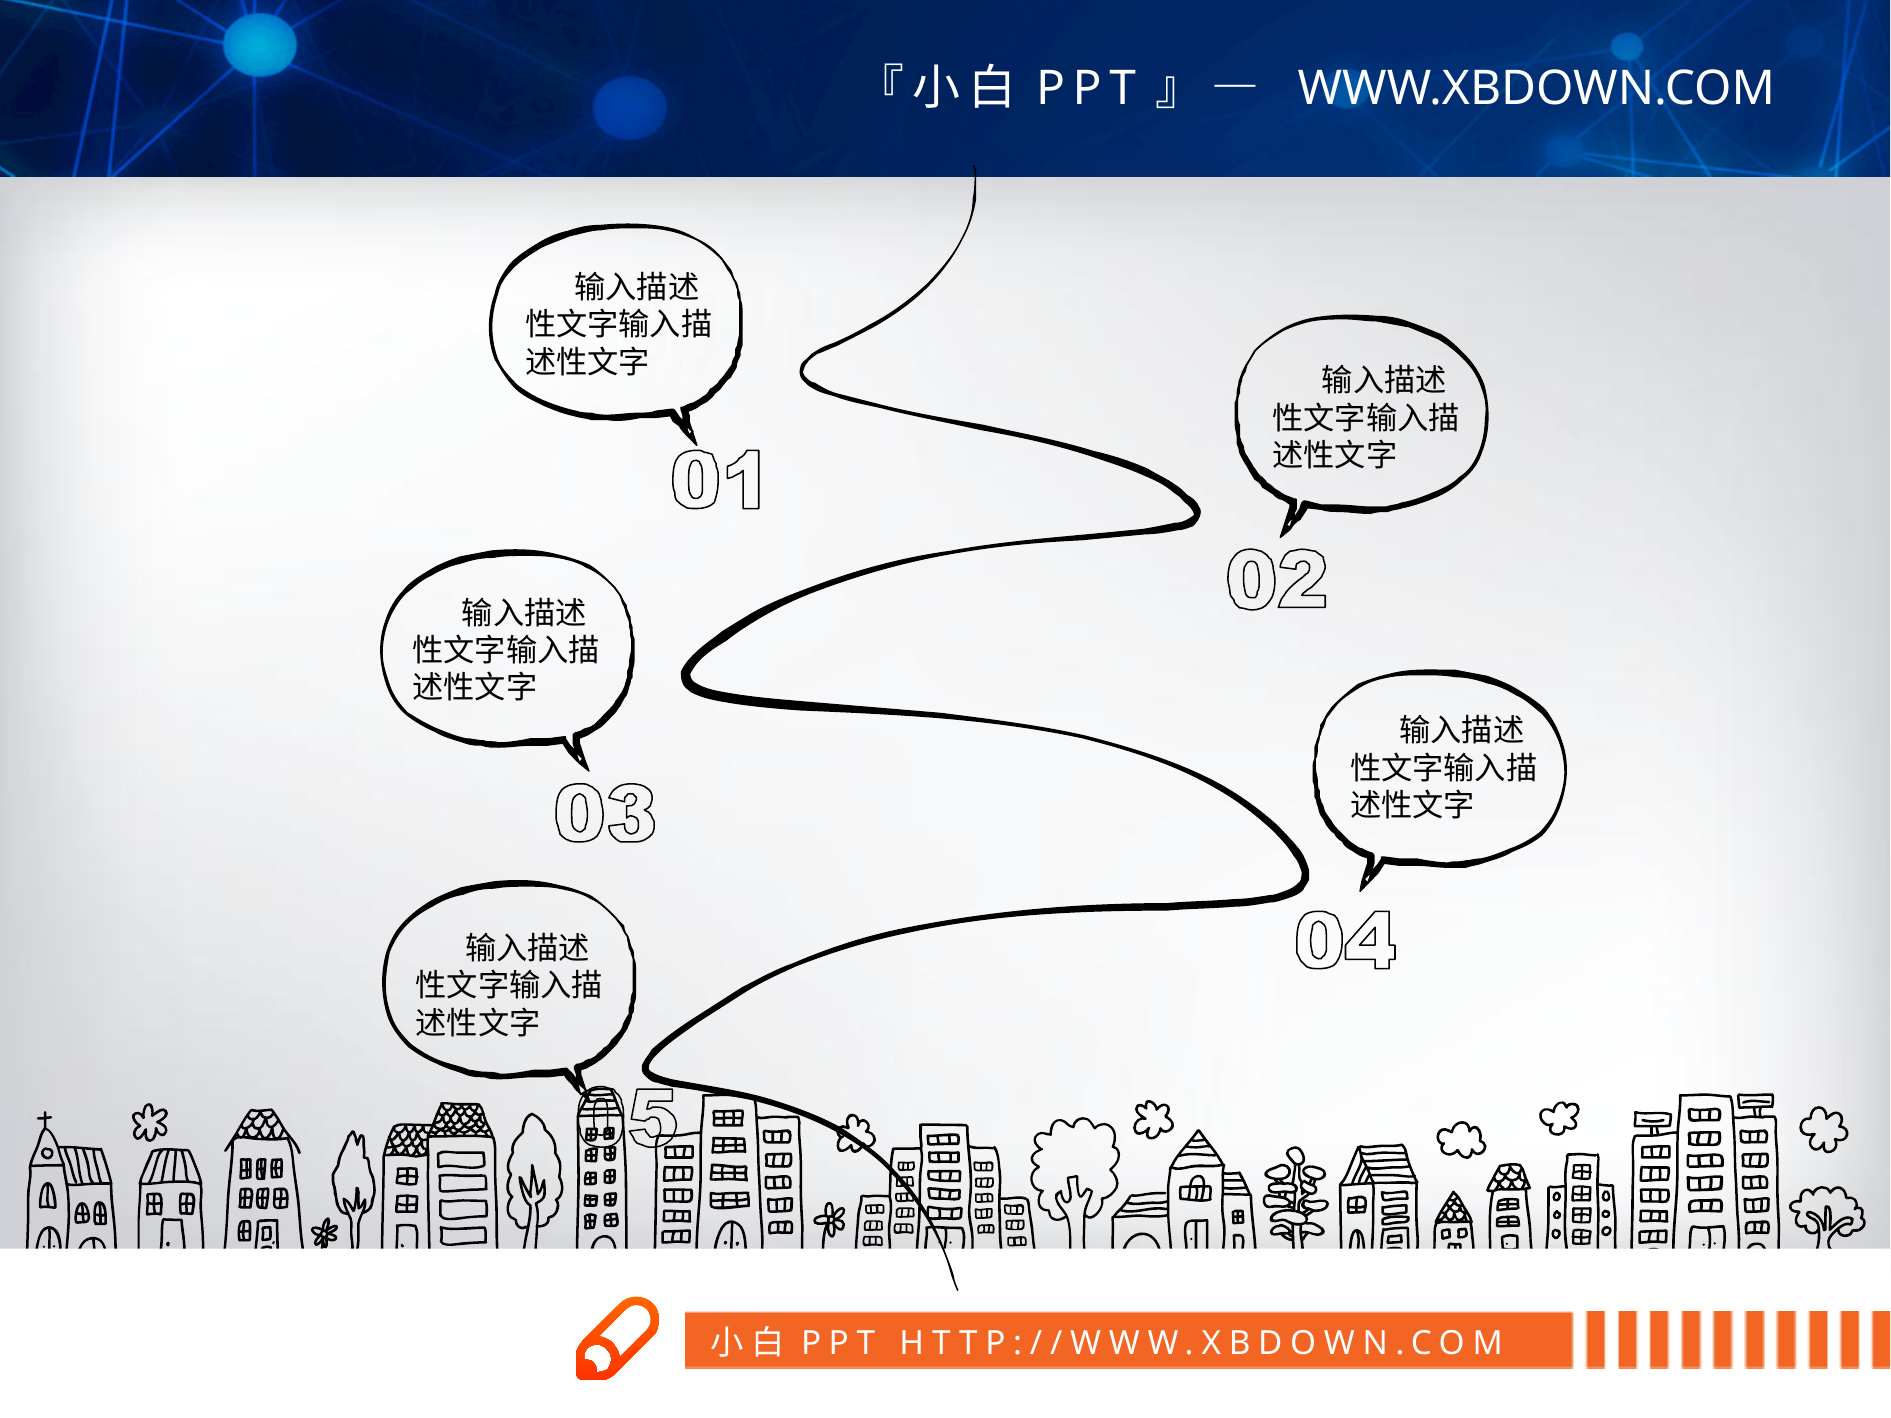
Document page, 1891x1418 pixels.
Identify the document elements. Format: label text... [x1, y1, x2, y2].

picture [1711, 1228, 1723, 1248]
text_box [380, 598, 397, 705]
text_box [382, 927, 400, 1037]
picture [1114, 1217, 1169, 1248]
picture [827, 1205, 831, 1215]
picture [1352, 1233, 1357, 1248]
picture [1363, 1154, 1405, 1159]
picture [1740, 1096, 1771, 1106]
picture [401, 1131, 407, 1138]
picture [717, 1224, 730, 1248]
picture [0, 0, 1891, 1248]
picture [1675, 1096, 1737, 1248]
picture [1295, 1168, 1302, 1209]
picture [758, 1118, 801, 1248]
picture [140, 1183, 201, 1248]
picture [953, 1210, 960, 1217]
picture [1274, 1212, 1305, 1222]
picture [335, 1135, 373, 1211]
text_box [1561, 740, 1567, 802]
picture [657, 1135, 699, 1248]
picture [1362, 1147, 1404, 1152]
picture [971, 1149, 999, 1248]
picture [1637, 1114, 1669, 1124]
picture [733, 1224, 744, 1248]
picture [1599, 1186, 1614, 1248]
picture [1367, 1161, 1407, 1167]
picture [1502, 1180, 1509, 1188]
picture [919, 1210, 930, 1248]
picture [29, 1167, 67, 1248]
picture [1058, 1178, 1090, 1248]
picture [67, 1149, 80, 1183]
picture [1496, 1173, 1503, 1180]
picture [397, 1146, 404, 1152]
picture [1295, 1226, 1301, 1248]
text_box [577, 1086, 677, 1148]
picture [667, 1149, 674, 1156]
picture [1130, 1195, 1166, 1202]
picture [1792, 1189, 1863, 1234]
picture [175, 1152, 185, 1180]
picture [891, 1174, 918, 1248]
picture [686, 1148, 691, 1156]
picture [929, 1209, 938, 1217]
picture [1302, 1225, 1321, 1233]
text_box [1235, 315, 1463, 538]
picture [921, 1126, 971, 1248]
picture [858, 1197, 889, 1248]
picture [1289, 1150, 1302, 1163]
picture [1236, 1237, 1241, 1248]
picture [142, 1152, 158, 1182]
picture [1001, 1199, 1032, 1248]
text_box [406, 880, 618, 920]
picture [1305, 1168, 1323, 1177]
picture [698, 1097, 761, 1248]
picture [1512, 1166, 1520, 1171]
text_box [409, 550, 613, 585]
text_box 输入描述性文字输入描述性文字 [397, 585, 623, 713]
text_box [410, 1048, 613, 1087]
picture [1303, 1184, 1314, 1192]
picture [1225, 1175, 1240, 1179]
picture [1361, 1171, 1368, 1182]
text_box [1483, 383, 1488, 448]
picture [626, 1148, 655, 1248]
picture [1118, 1210, 1166, 1215]
text_box [736, 282, 742, 367]
picture [417, 1048, 603, 1077]
picture [393, 1138, 401, 1144]
picture [1170, 1167, 1223, 1248]
text_box [515, 224, 722, 259]
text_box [672, 450, 759, 509]
picture [1273, 1227, 1287, 1233]
picture [595, 1238, 613, 1248]
picture [1266, 1197, 1288, 1205]
picture [840, 1136, 859, 1149]
text_box [489, 264, 510, 382]
picture [1508, 1172, 1517, 1178]
picture [184, 1152, 198, 1181]
picture [1567, 1156, 1597, 1248]
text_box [555, 783, 655, 843]
picture [1190, 1142, 1206, 1146]
picture [227, 1139, 301, 1248]
picture [757, 1101, 889, 1248]
picture [163, 1221, 183, 1248]
text_box [405, 713, 615, 771]
picture [1224, 1196, 1253, 1248]
picture [244, 1119, 251, 1127]
picture [1305, 1202, 1325, 1209]
picture [274, 1124, 281, 1137]
text_box [1336, 670, 1537, 703]
picture [409, 1146, 414, 1154]
picture [82, 1240, 92, 1248]
text_box 输入描述性文字输入描述性文字 [1335, 703, 1561, 831]
picture [1456, 1212, 1463, 1218]
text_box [1227, 548, 1326, 611]
picture [1033, 1120, 1117, 1218]
picture [268, 1116, 276, 1125]
picture [685, 1311, 1891, 1369]
picture [1633, 1134, 1676, 1248]
picture [248, 1127, 258, 1136]
picture [1436, 1223, 1472, 1248]
text_box 输入描述性文字输入描述性文字 [1257, 353, 1483, 481]
text_box 输入描述性文字输入描述性文字 [510, 259, 736, 387]
picture [1268, 1167, 1288, 1177]
picture [817, 1218, 827, 1222]
picture [1127, 1236, 1157, 1248]
picture [86, 1150, 99, 1182]
text_box 输入描述性文字输入描述性文字 [400, 920, 626, 1048]
picture [429, 1138, 495, 1248]
picture [51, 1230, 58, 1248]
picture [420, 1132, 427, 1138]
picture [626, 936, 633, 1017]
picture [398, 1227, 415, 1248]
text_box [514, 387, 722, 446]
picture [413, 886, 616, 920]
picture [1373, 1177, 1414, 1181]
picture [258, 1222, 276, 1248]
picture [1809, 1214, 1819, 1221]
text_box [1296, 911, 1396, 969]
picture [347, 1205, 362, 1248]
picture [1514, 1180, 1523, 1188]
picture [1491, 1191, 1529, 1248]
picture [946, 1230, 962, 1248]
picture [1124, 1204, 1166, 1210]
picture [1271, 1185, 1294, 1191]
picture [1344, 1152, 1360, 1183]
picture [893, 1150, 920, 1198]
picture [936, 1229, 944, 1245]
picture [1183, 1148, 1213, 1153]
picture [941, 1211, 950, 1217]
text_box [626, 934, 636, 1030]
picture [927, 1229, 942, 1248]
picture [836, 1210, 842, 1217]
picture [1374, 1184, 1416, 1248]
picture [1174, 1156, 1219, 1167]
text_box [623, 600, 634, 700]
picture [677, 1148, 683, 1156]
picture [844, 1117, 872, 1145]
picture [60, 1149, 74, 1183]
picture [95, 1240, 103, 1248]
picture [255, 1117, 263, 1127]
picture [39, 1230, 48, 1248]
picture [1504, 1237, 1516, 1248]
picture [386, 934, 400, 1031]
picture [164, 1151, 174, 1181]
picture [1355, 1164, 1364, 1182]
picture [384, 1156, 428, 1248]
picture [77, 1149, 90, 1183]
picture [33, 1131, 61, 1164]
picture [1187, 1222, 1194, 1248]
picture [262, 1124, 270, 1136]
picture [524, 1180, 543, 1248]
picture [96, 1151, 109, 1182]
picture [1383, 1230, 1407, 1248]
picture [1342, 1185, 1372, 1248]
picture [152, 1151, 166, 1182]
picture [1370, 1168, 1411, 1175]
picture [69, 1185, 114, 1248]
picture [1548, 1188, 1565, 1248]
picture [1490, 1182, 1497, 1189]
picture [1735, 1118, 1777, 1248]
picture [677, 1087, 710, 1134]
picture [1691, 1229, 1708, 1248]
picture [1198, 1222, 1205, 1248]
picture [1819, 1209, 1850, 1248]
picture [1225, 1182, 1244, 1187]
text_box [1313, 704, 1546, 892]
picture [579, 1148, 625, 1248]
picture [509, 1116, 560, 1226]
text_box [642, 165, 1309, 1291]
